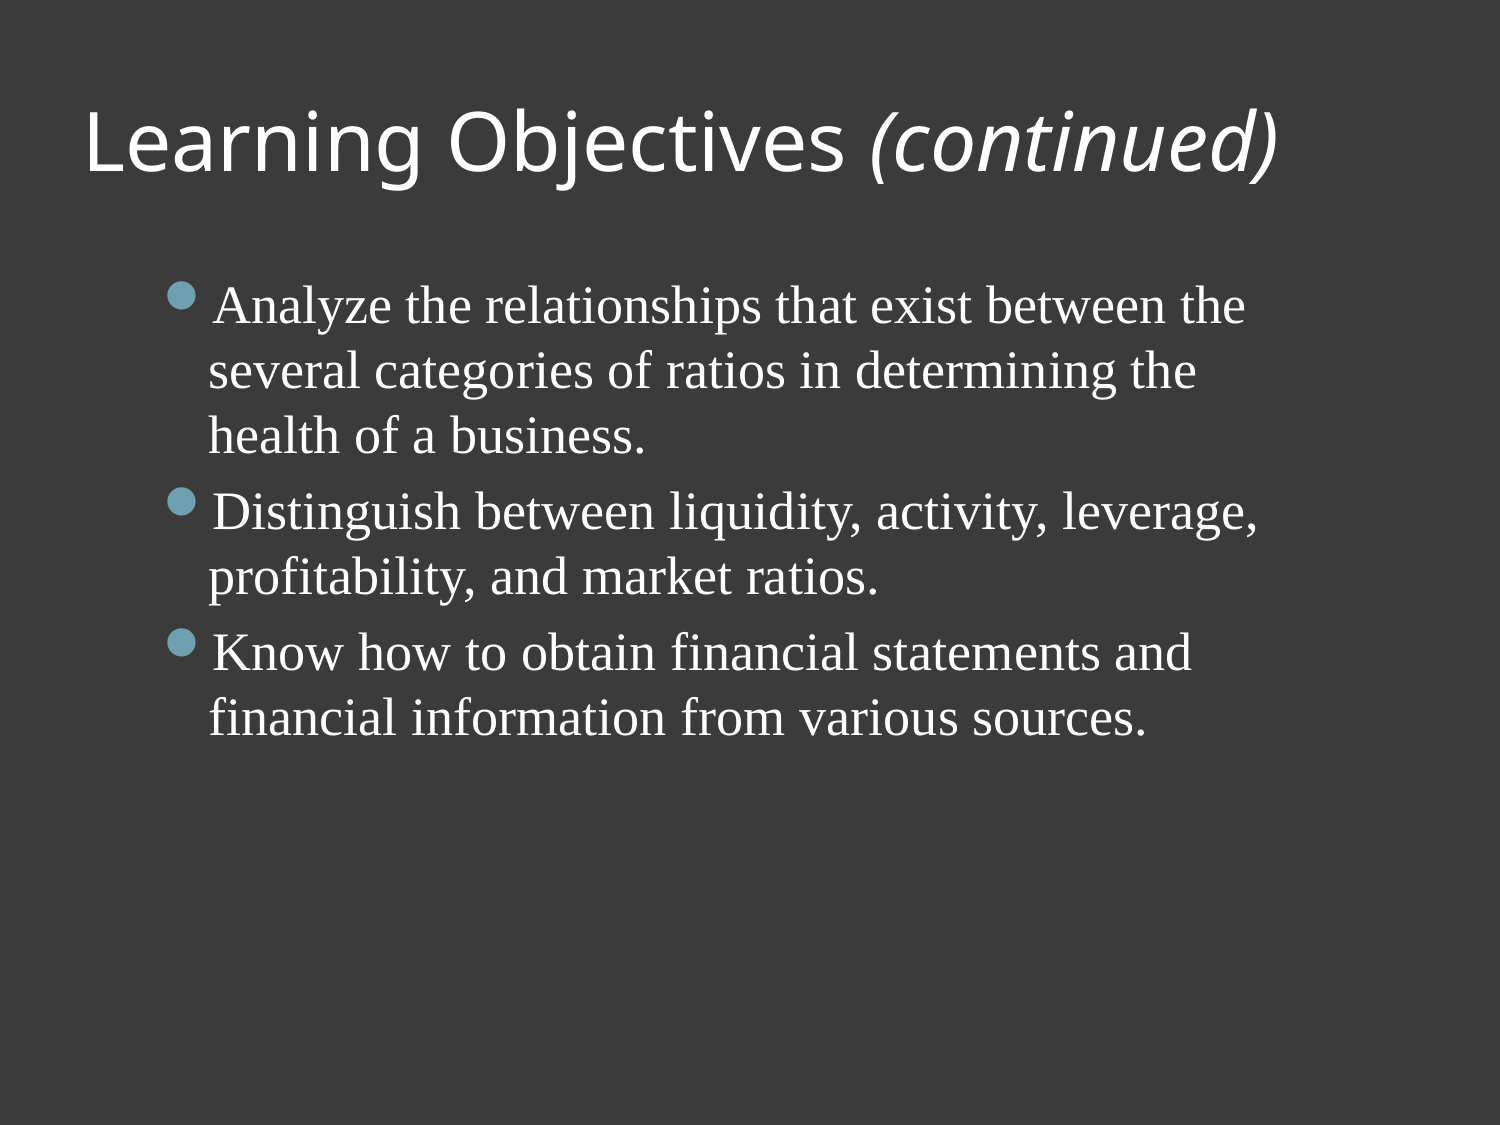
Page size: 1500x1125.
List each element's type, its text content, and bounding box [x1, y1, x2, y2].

title Learning Objectives (continued) [75, 45, 1300, 233]
list Analyze the relationships that exist between the several categories of ratios in determining the health of a business. Distinguish between liquidity, activity, leverage, profitability, and market ratios. Know how to obtain financial statements and financial information from various sources. [75, 262, 1300, 1005]
